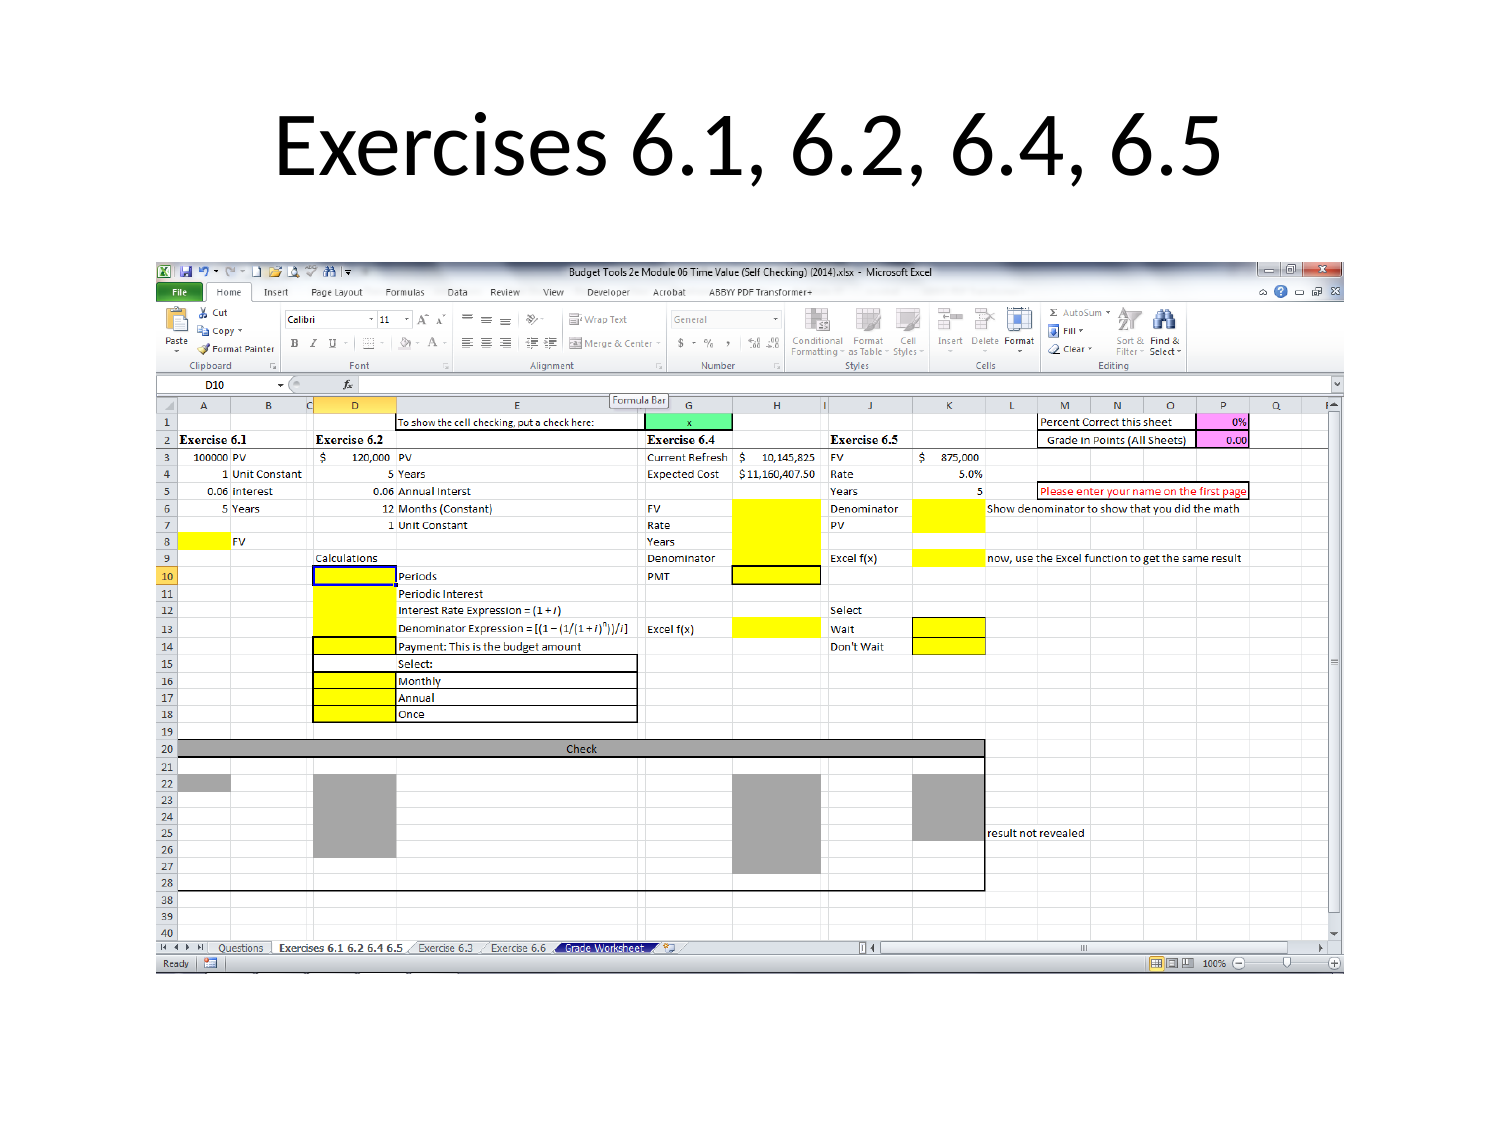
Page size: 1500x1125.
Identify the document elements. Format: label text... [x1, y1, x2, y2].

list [155, 262, 1345, 974]
title Exercises 6.1, 6.2, 6.4, 6.5 [75, 45, 1425, 233]
